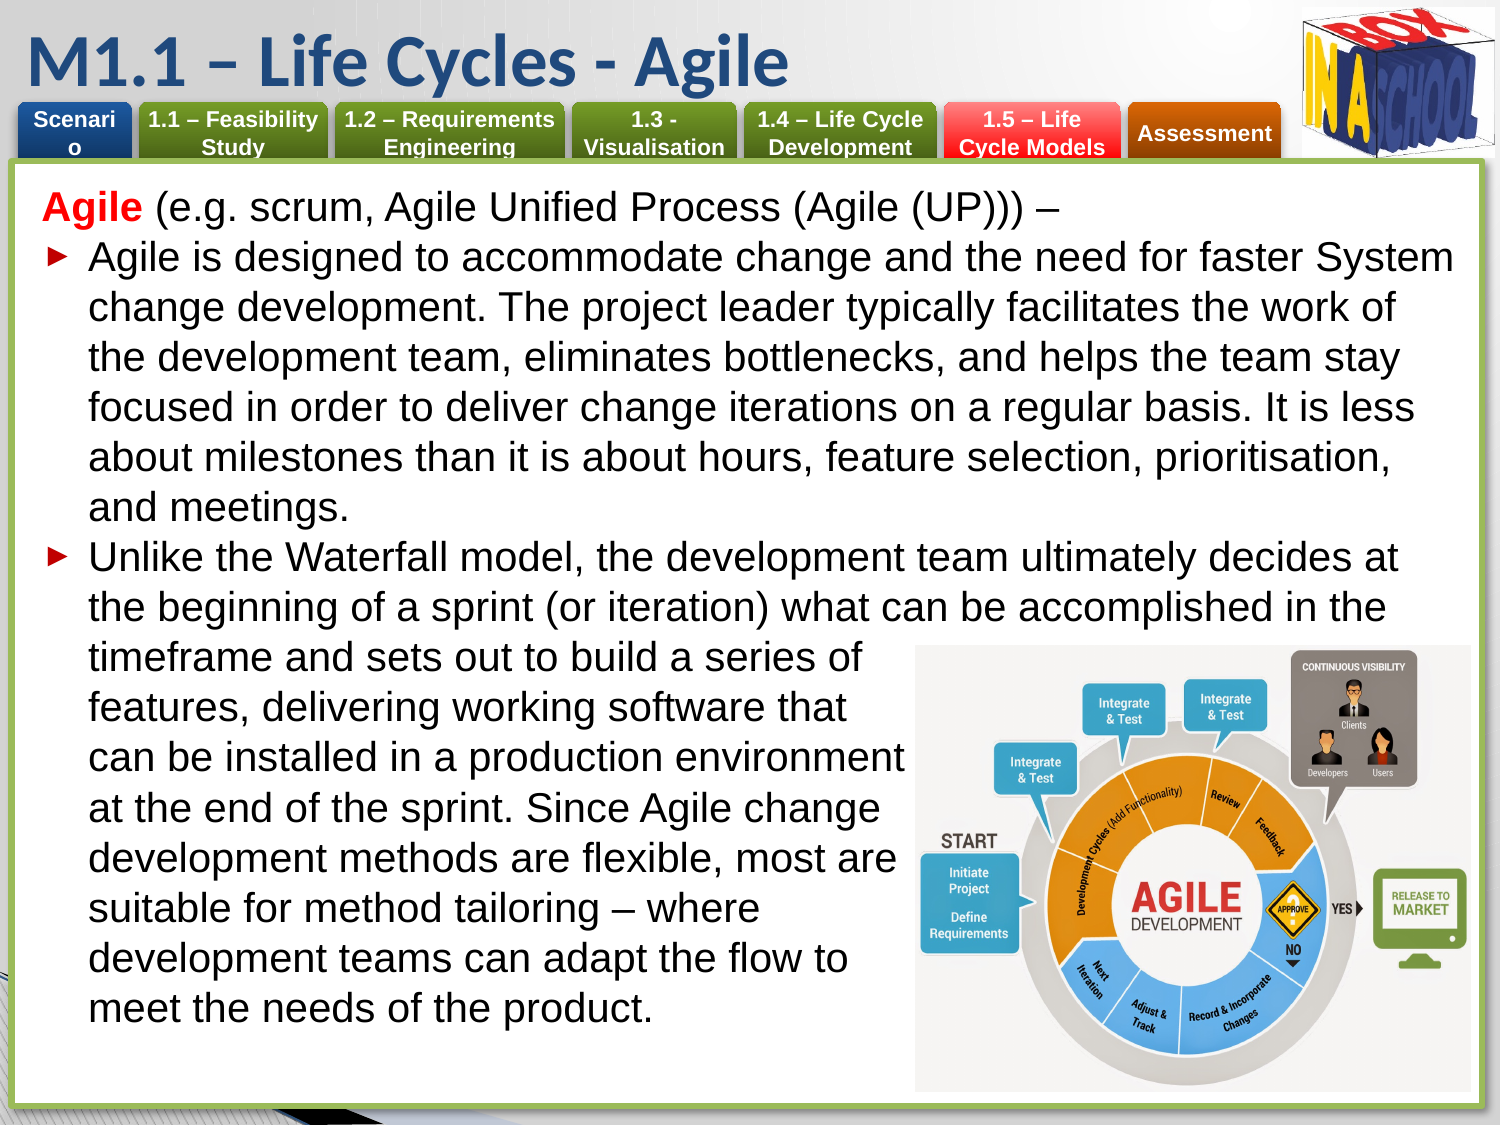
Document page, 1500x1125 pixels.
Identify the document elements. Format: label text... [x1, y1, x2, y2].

text_box Agile (e.g. scrum, Agile Unified Process (Agile (UP))) – Agile is designed to accommodate change and the need for faster System change development. The project leader typically facilitates the work of the development team, eliminates bottlenecks, and helps the team stay focused in order to deliver change iterations on a regular basis. It is less about milestones than it is about hours, feature selection, prioritisation, and meetings. Unlike the Waterfall model, the development team ultimately decides at the beginning of a sprint (or iteration) what can be accomplished in the timeframe and sets out to build a series of features, delivering working software that can be installed in a production environment at the end of the sprint. Since Agile change development methods are flexible, most are suitable for method tailoring – where development teams can adapt the flow to meet the needs of the product. [26, 172, 1471, 1038]
title M1.1 – Life Cycles - Agile [11, 11, 1270, 102]
picture [281, 1114, 303, 1125]
picture [1302, 7, 1495, 158]
picture [914, 644, 1471, 1092]
